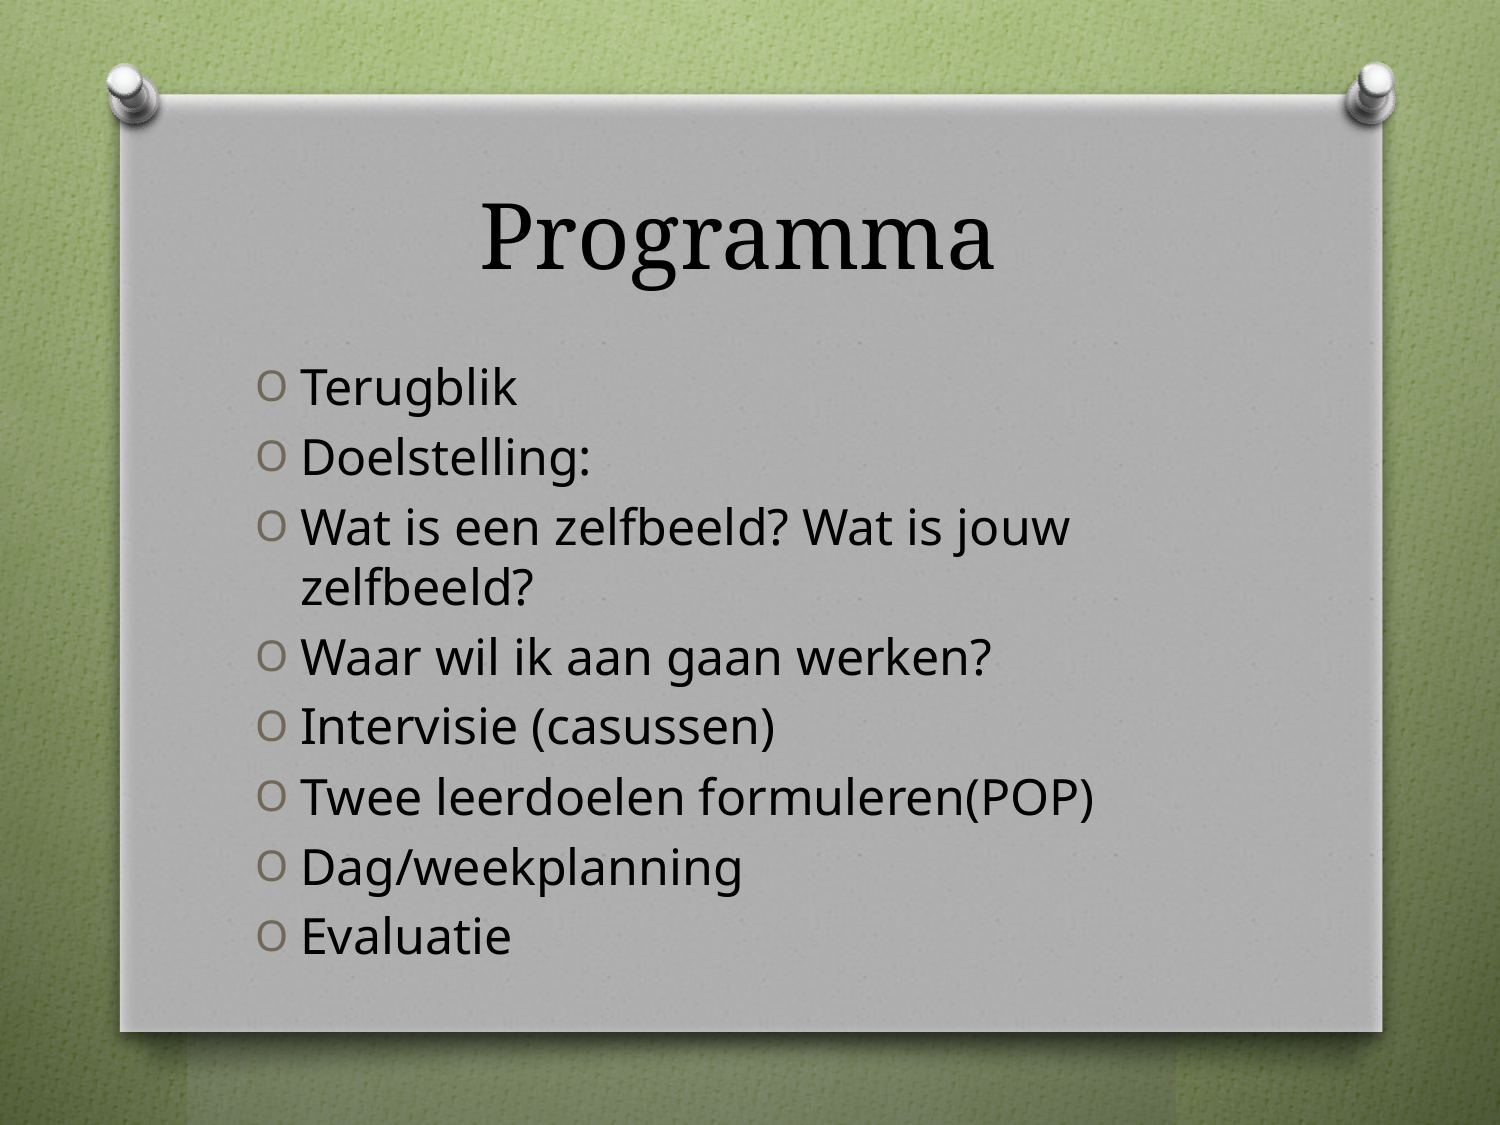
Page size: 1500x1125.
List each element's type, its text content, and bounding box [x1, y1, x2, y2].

picture [1317, 35, 1439, 156]
title Programma [179, 134, 1323, 332]
picture [75, 29, 198, 153]
list Terugblik Doelstelling: Wat is een zelfbeeld? Wat is jouw zelfbeeld? Waar wil ik aan gaan werken? Intervisie (casussen) Twee leerdoelen formuleren(POP) Dag/weekplanning Evaluatie [240, 347, 1257, 939]
